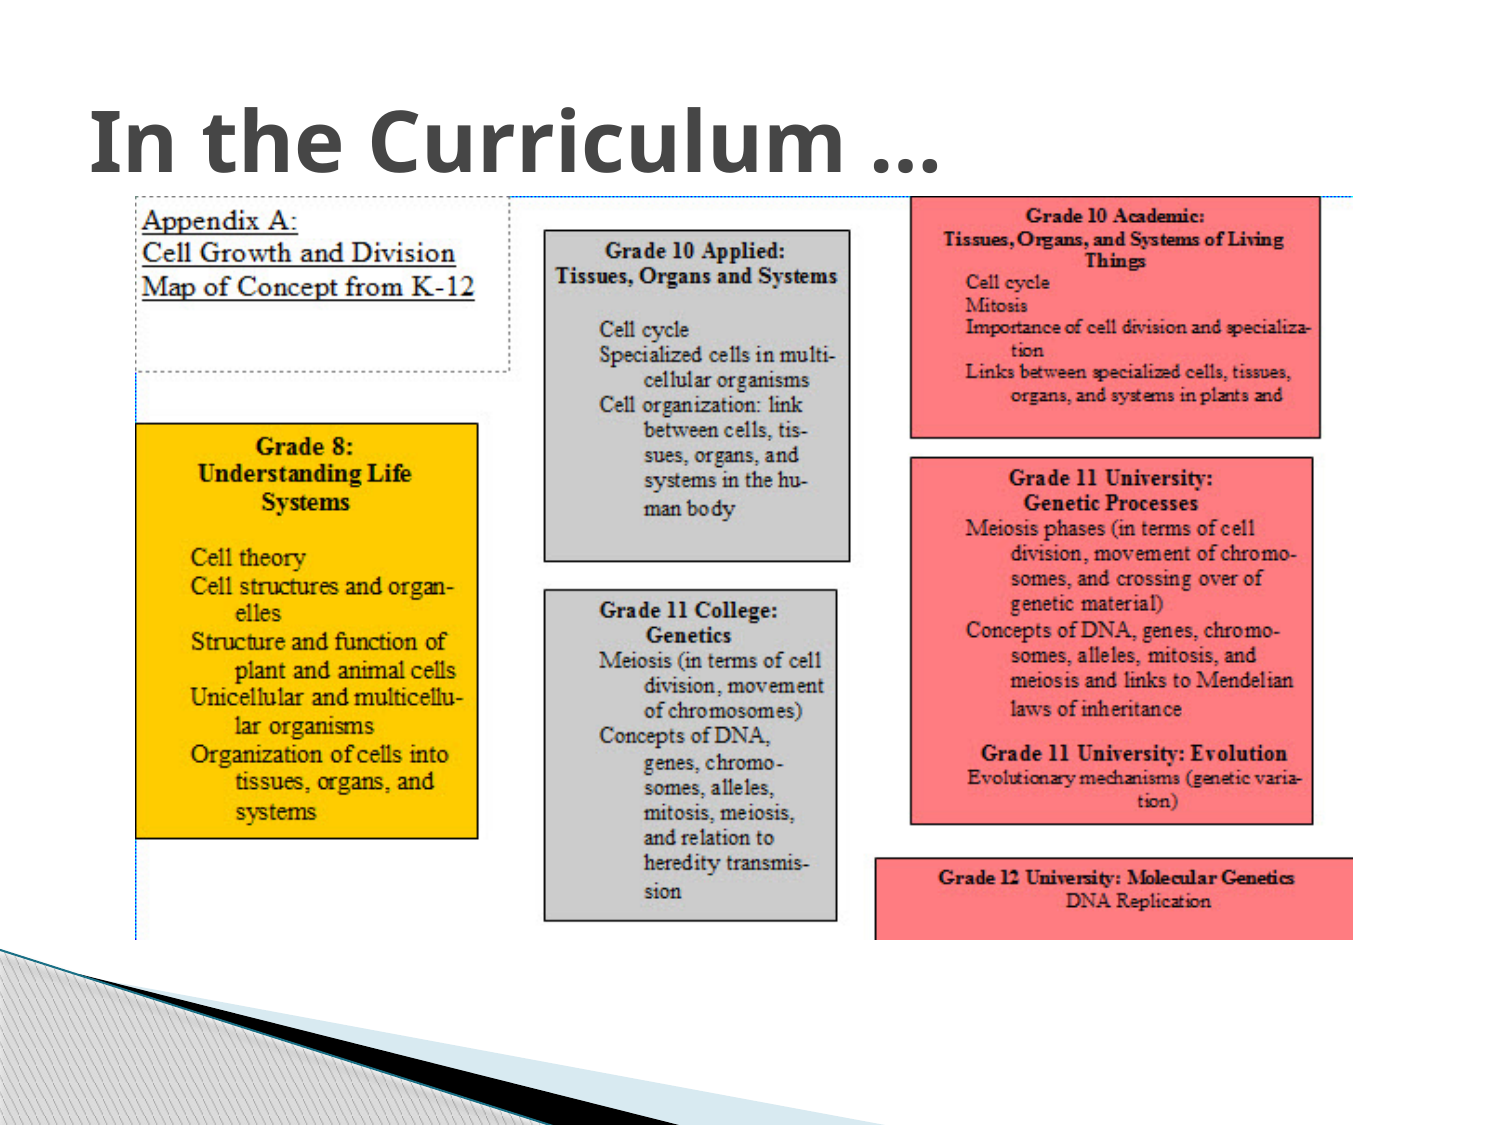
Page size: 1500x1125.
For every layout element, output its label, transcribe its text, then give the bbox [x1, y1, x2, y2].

title In the Curriculum … [75, 45, 1425, 233]
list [135, 196, 1353, 940]
